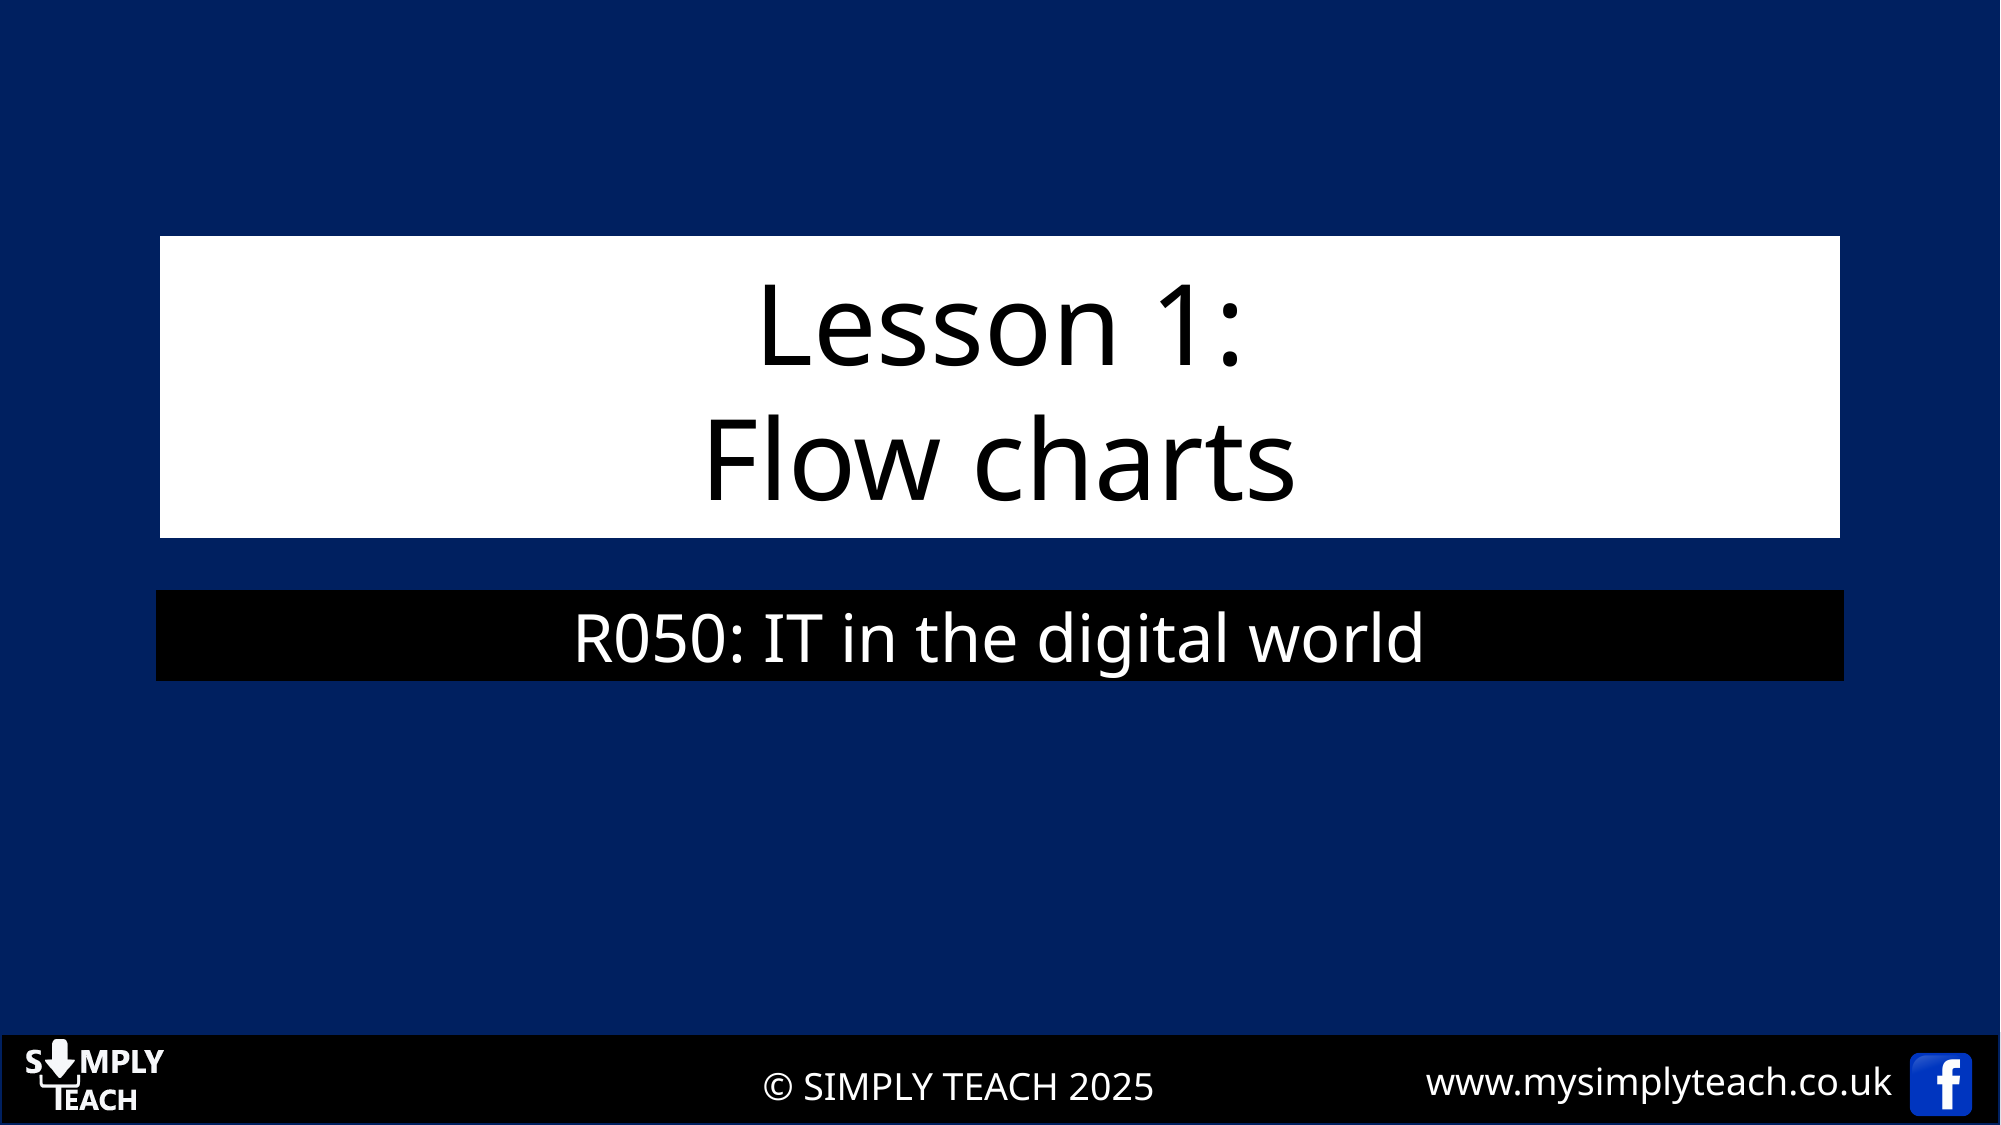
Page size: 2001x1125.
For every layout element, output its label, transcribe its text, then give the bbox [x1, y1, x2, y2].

picture [15, 1033, 182, 1122]
text_box R050: IT in the digital world [156, 591, 1844, 680]
picture [1907, 1050, 1975, 1119]
text_box Lesson 1: Flow charts [157, 233, 1843, 542]
